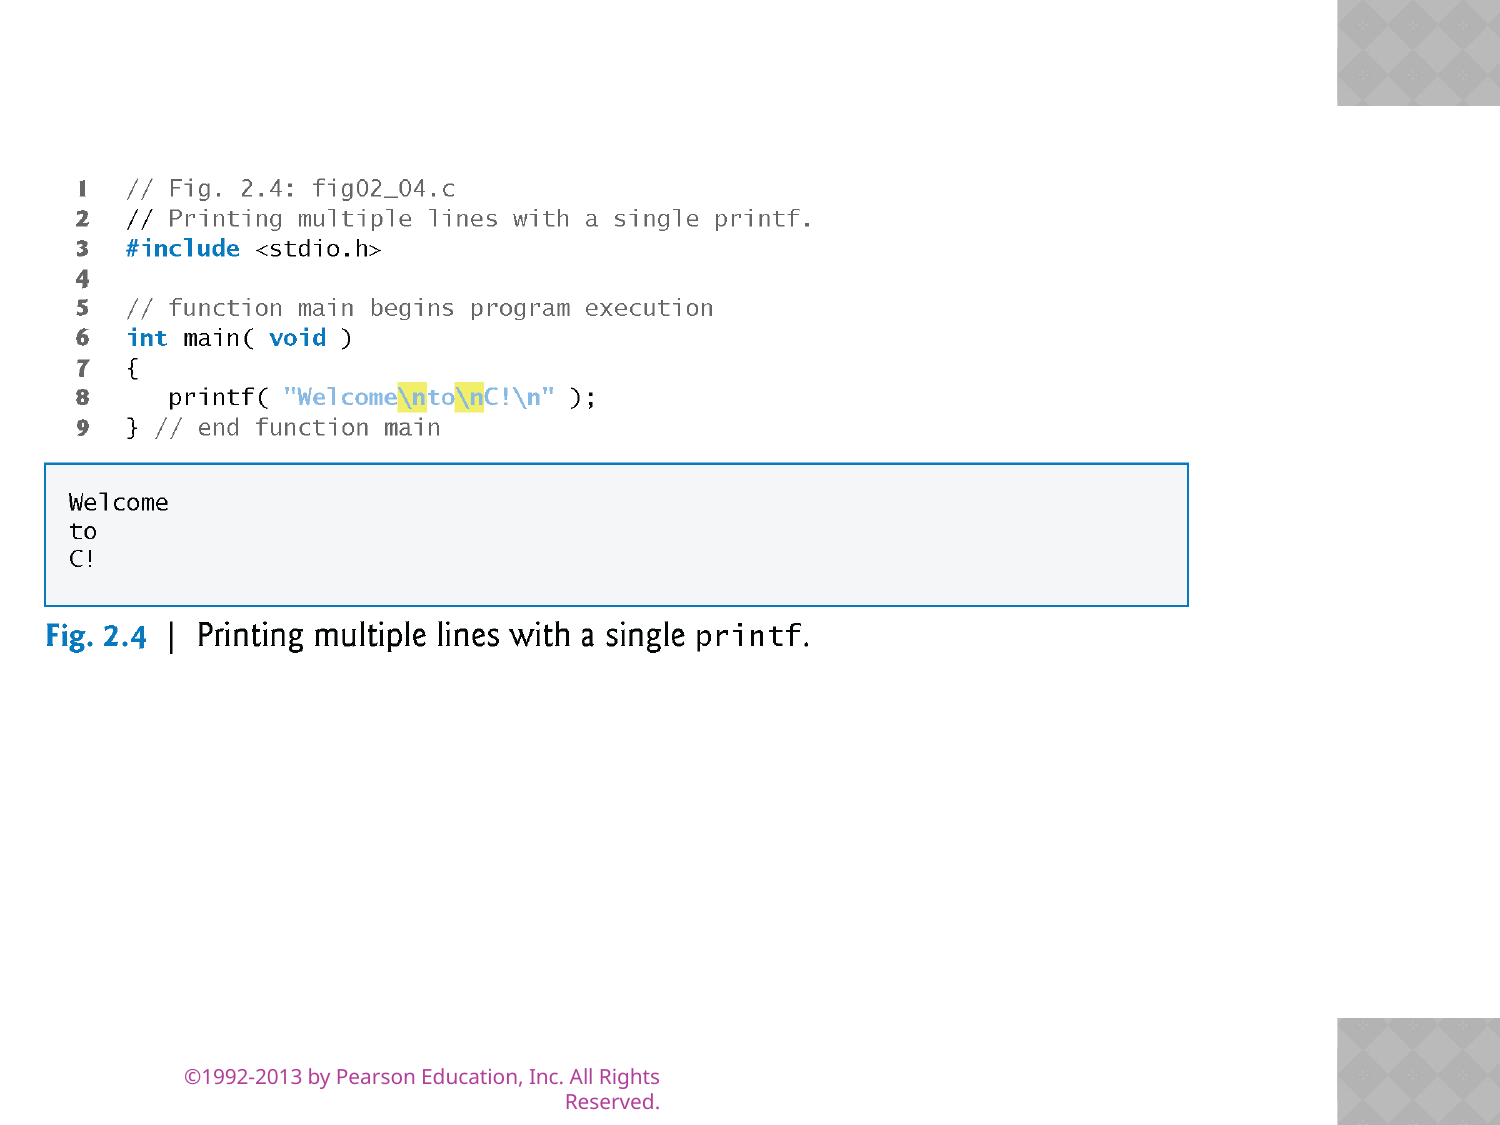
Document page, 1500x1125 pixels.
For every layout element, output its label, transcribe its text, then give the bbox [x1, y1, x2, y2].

footer ©1992-2013 by Pearson Education, Inc. All Rights Reserved. [75, 1075, 675, 1114]
picture [0, 106, 1500, 1019]
